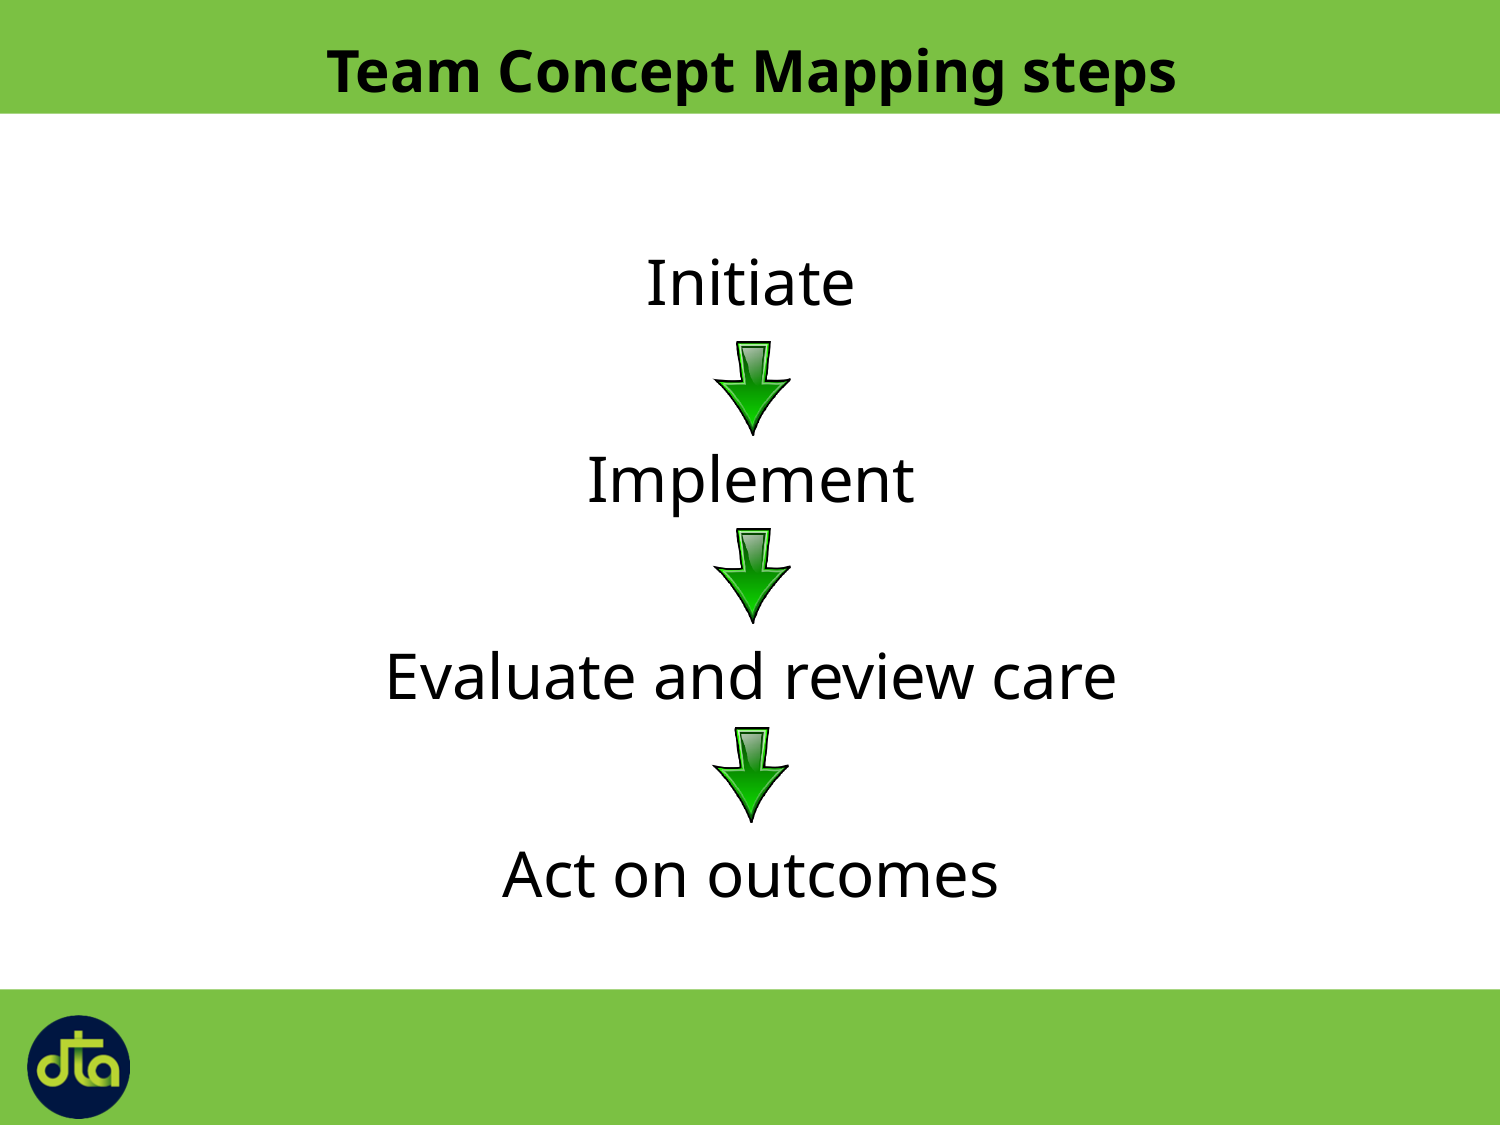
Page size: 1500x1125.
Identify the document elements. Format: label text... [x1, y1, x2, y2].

text_box Team Concept Mapping steps [76, 20, 1427, 121]
picture [712, 341, 791, 436]
picture [712, 528, 791, 624]
picture [27, 1015, 131, 1120]
picture [710, 727, 790, 823]
text_box Initiate Implement Evaluate and review care Act on outcomes [76, 230, 1427, 929]
